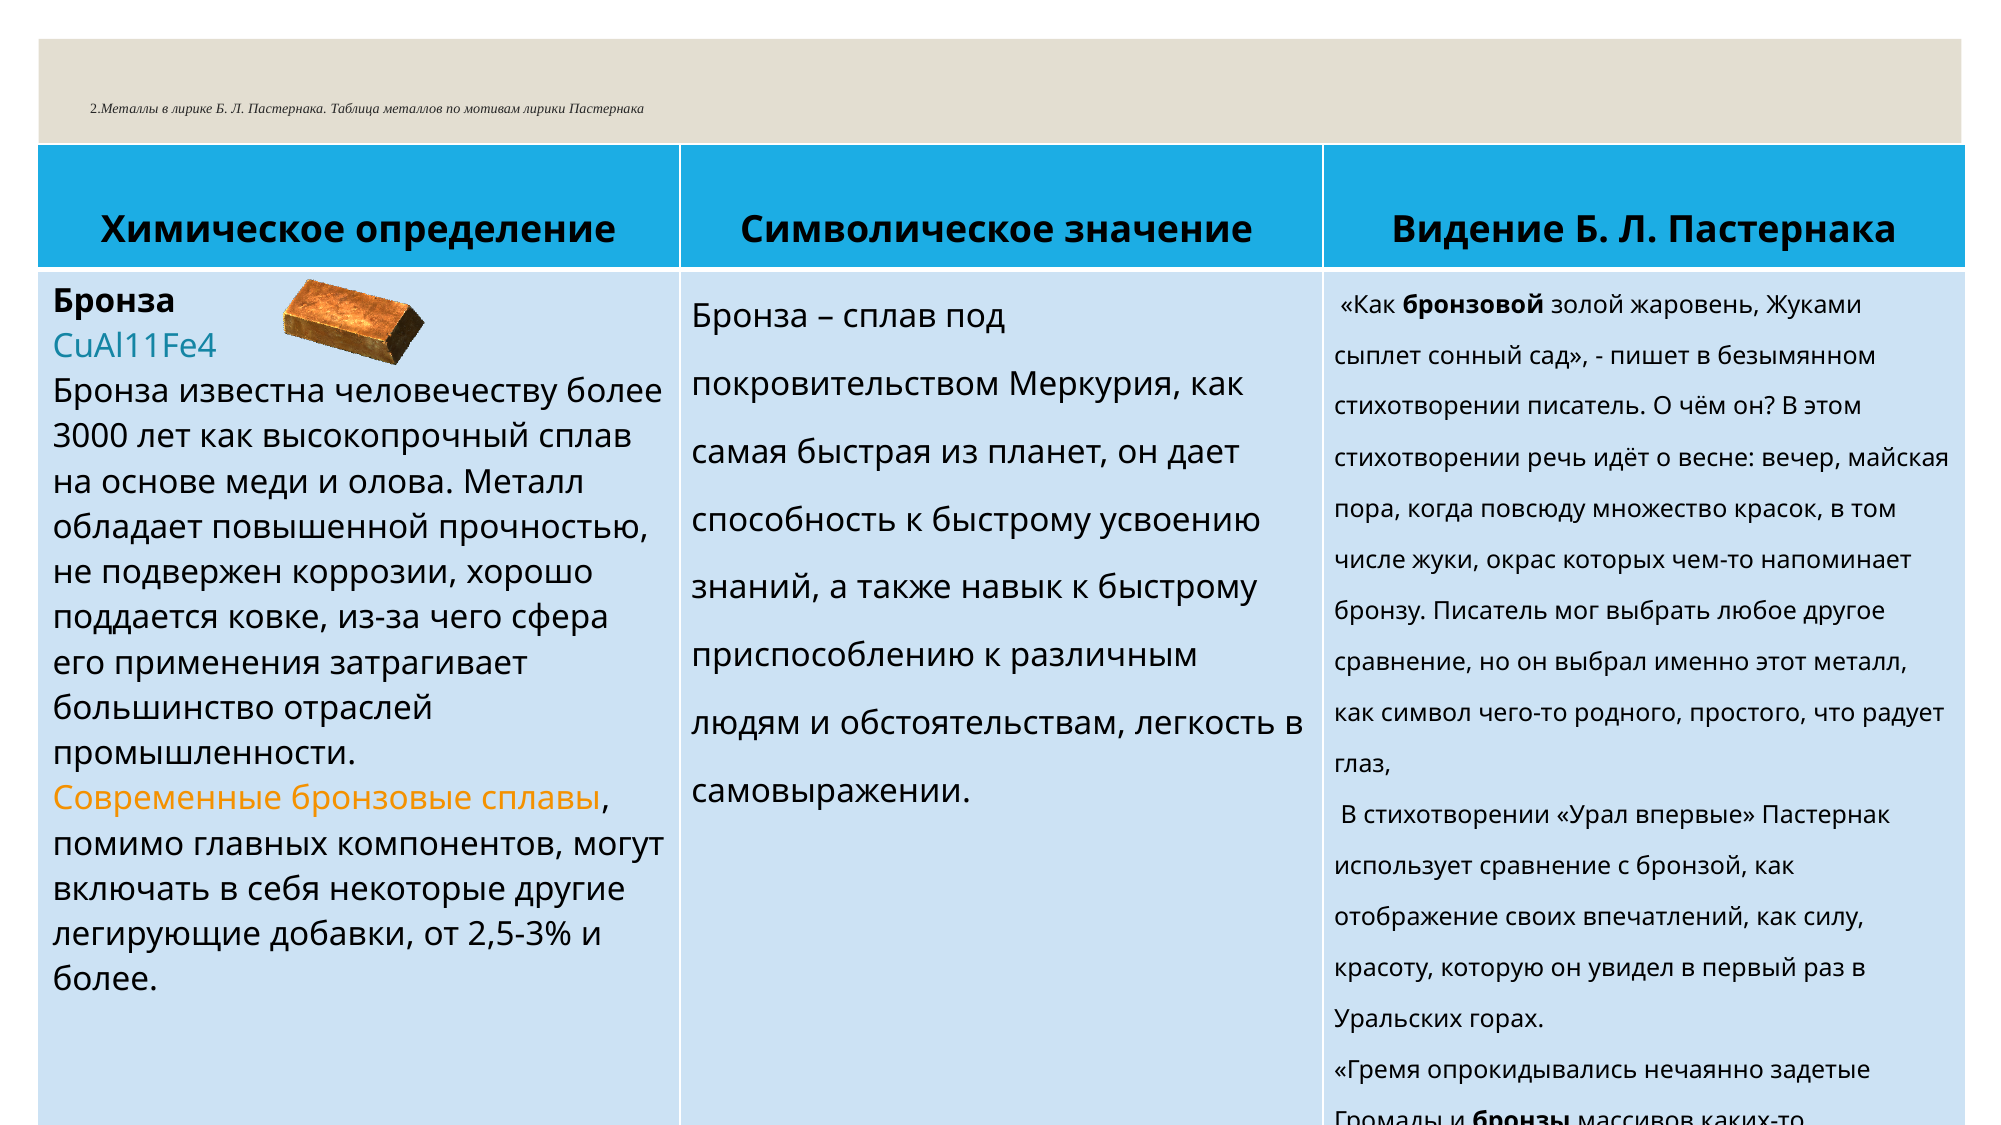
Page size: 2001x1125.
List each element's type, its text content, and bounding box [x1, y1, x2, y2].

picture [227, 195, 473, 441]
table_cell «Как бронзовой золой жаровень, Жуками сыплет сонный сад», - пишет в безымянном стихотворении писатель. О чём он? В этом стихотворении речь идёт о весне: вечер, майская пора, когда повсюду множество красок, в том числе жуки, окрас которых чем-то напоминает бронзу. Писатель мог выбрать любое другое сравнение, но он выбрал именно этот металл, как символ чего-то родного, простого, что радует глаз, В стихотворении «Урал впервые» Пастернак использует сравнение с бронзой, как отображение своих впечатлений, как силу, красоту, которую он увидел в первый раз в Уральских горах. «Гремя опрокидывались нечаянно задетые Громады и бронзы массивов каких-то. [1324, 272, 1965, 1125]
table_cell Бронза – сплав под покровительством Меркурия, как самая быстрая из планет, он дает способность к быстрому усвоению знаний, а также навык к быстрому приспособлению к различным людям и обстоятельствам, легкость в самовыражении. [681, 272, 1322, 1125]
table_header Видение Б. Л. Пастернака [1324, 145, 1965, 267]
title 2.Металлы в лирике Б. Л. Пастернака. Таблица металлов по мотивам лирики Пастернака [75, 60, 1836, 143]
table_header Химическое определение [38, 145, 679, 267]
table_header Символическое значение [681, 145, 1322, 267]
table_cell Бронза CuAl11Fe4 Бронза известна человечеству более 3000 лет как высокопрочный сплав на основе меди и олова. Металл обладает повышенной прочностью, не подвержен коррозии, хорошо поддается ковке, из-за чего сфера его применения затрагивает большинство отраслей промышленности. Современные бронзовые сплавы, помимо главных компонентов, могут включать в себя некоторые другие легирующие добавки, от 2,5-3% и более. [38, 272, 679, 1125]
